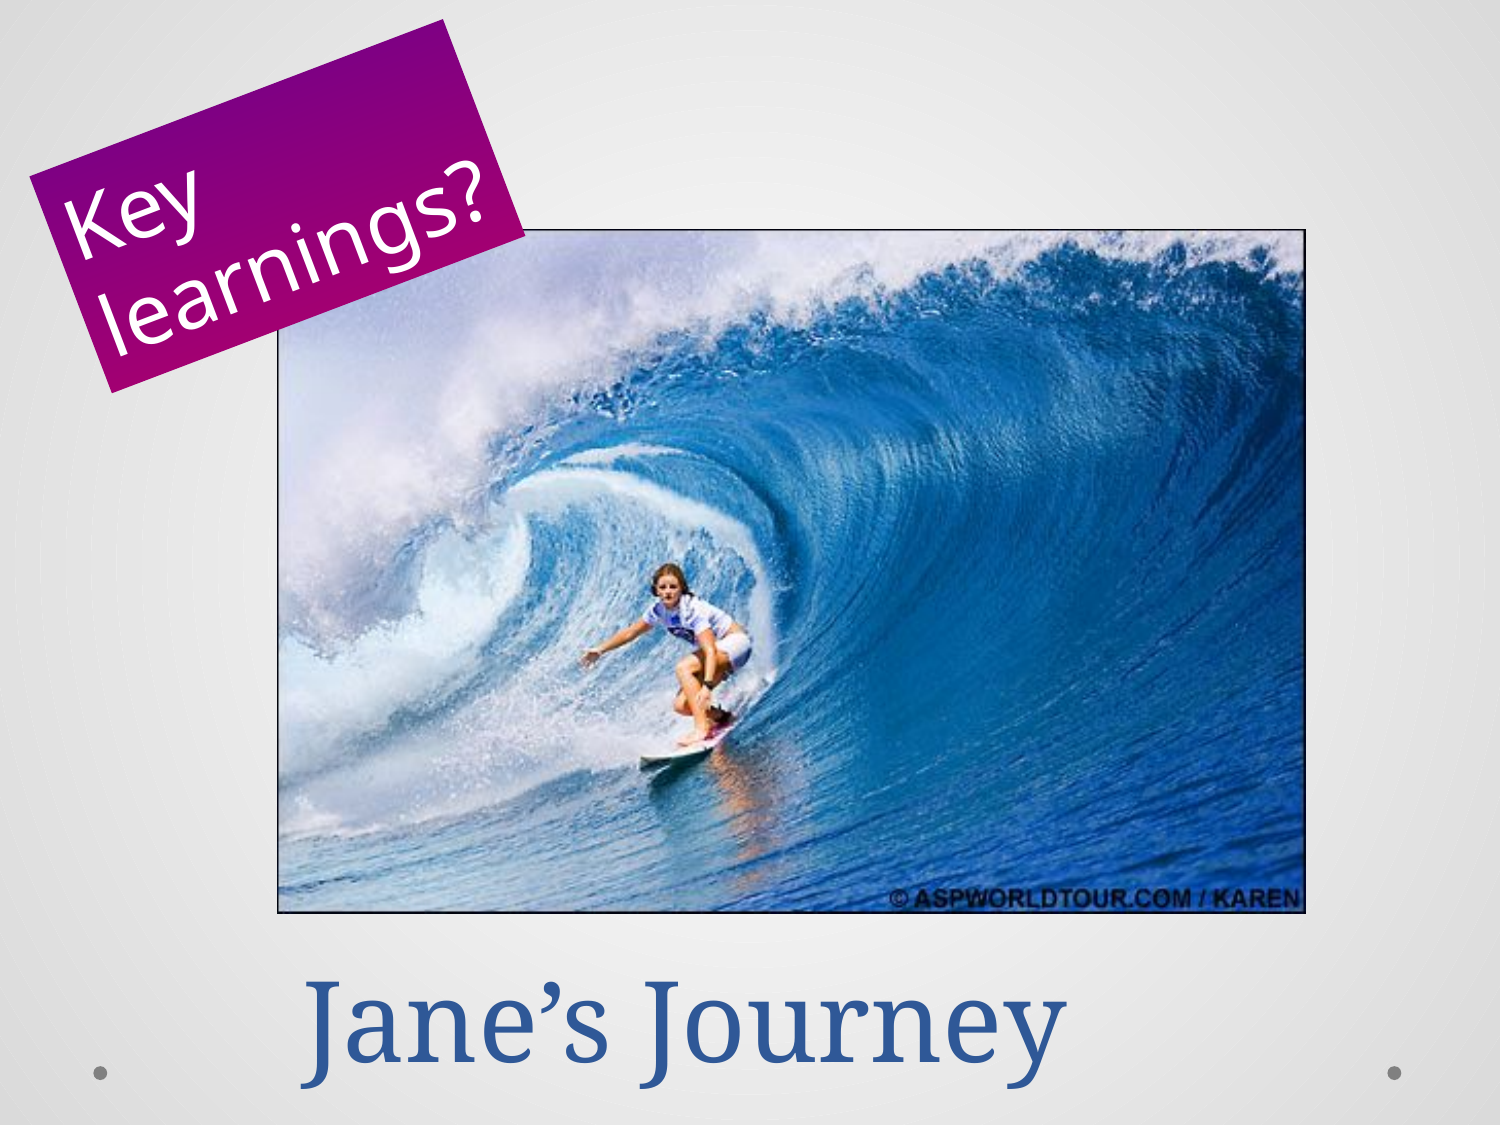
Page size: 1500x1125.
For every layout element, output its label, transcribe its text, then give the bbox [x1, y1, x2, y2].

text_box Key learnings? [29, 19, 523, 394]
title Jane’s Journey [171, 905, 1199, 1093]
picture [277, 228, 1306, 914]
